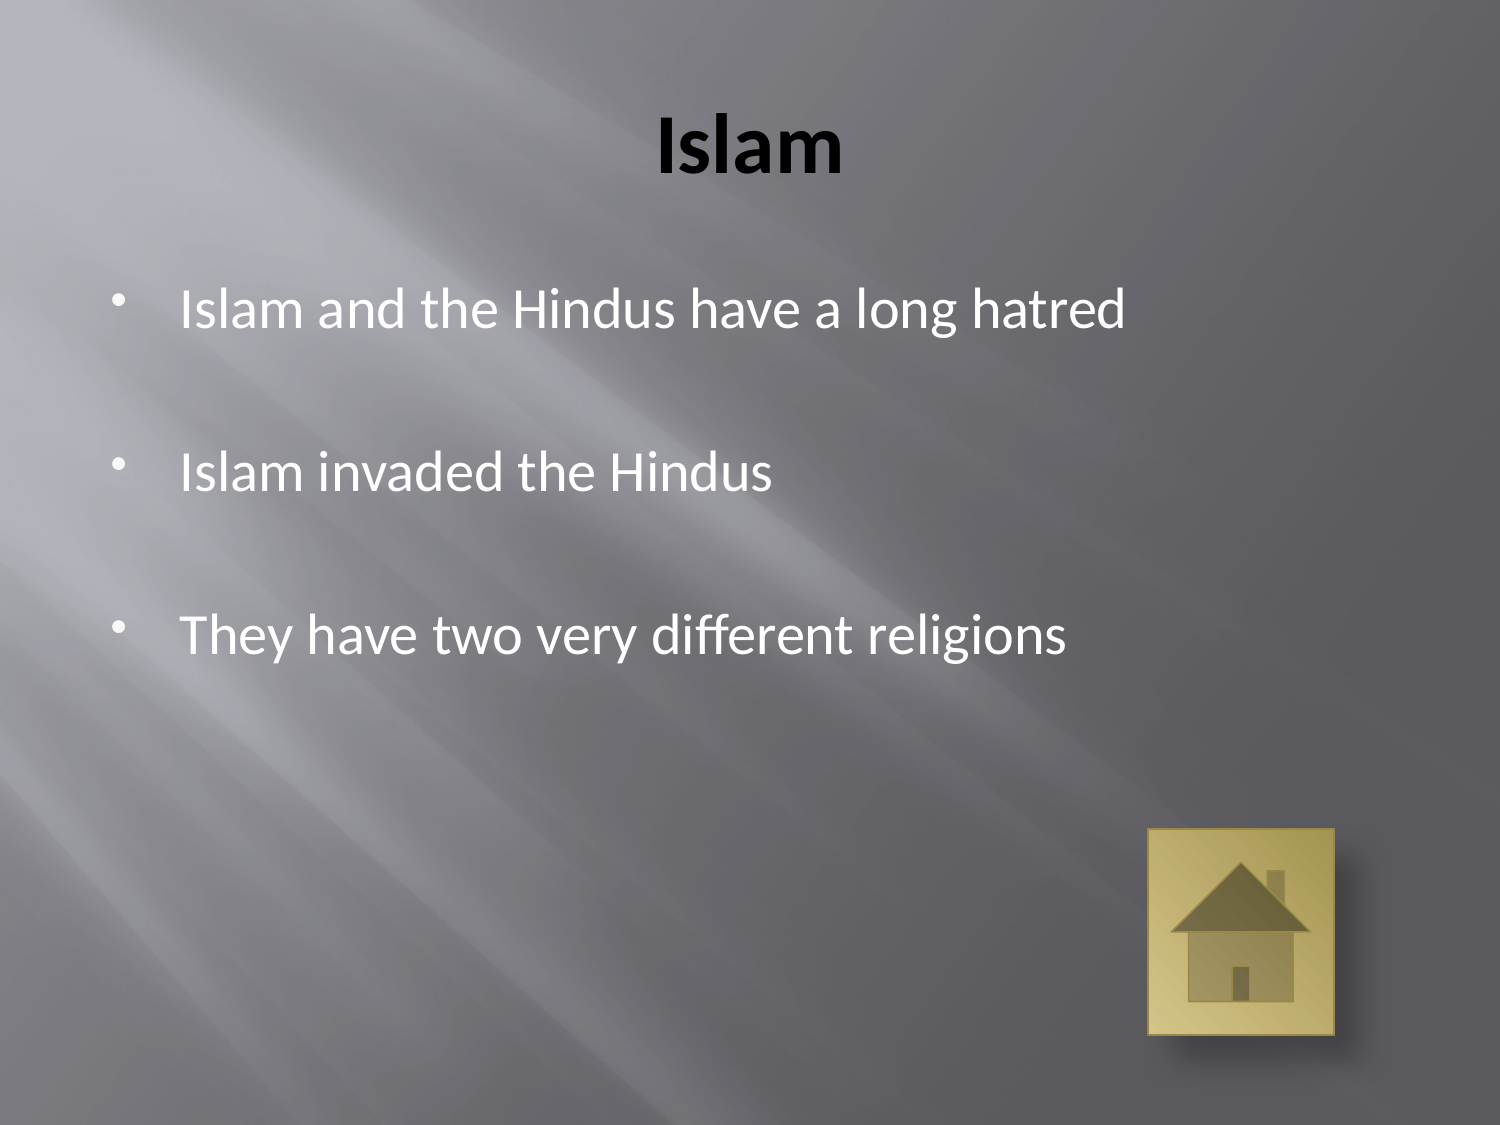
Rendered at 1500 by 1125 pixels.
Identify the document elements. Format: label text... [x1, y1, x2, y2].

list Islam and the Hindus have a long hatred Islam invaded the Hindus They have two very different religions [75, 262, 1425, 1035]
title Islam [75, 45, 1425, 233]
text_box [1147, 828, 1335, 1036]
